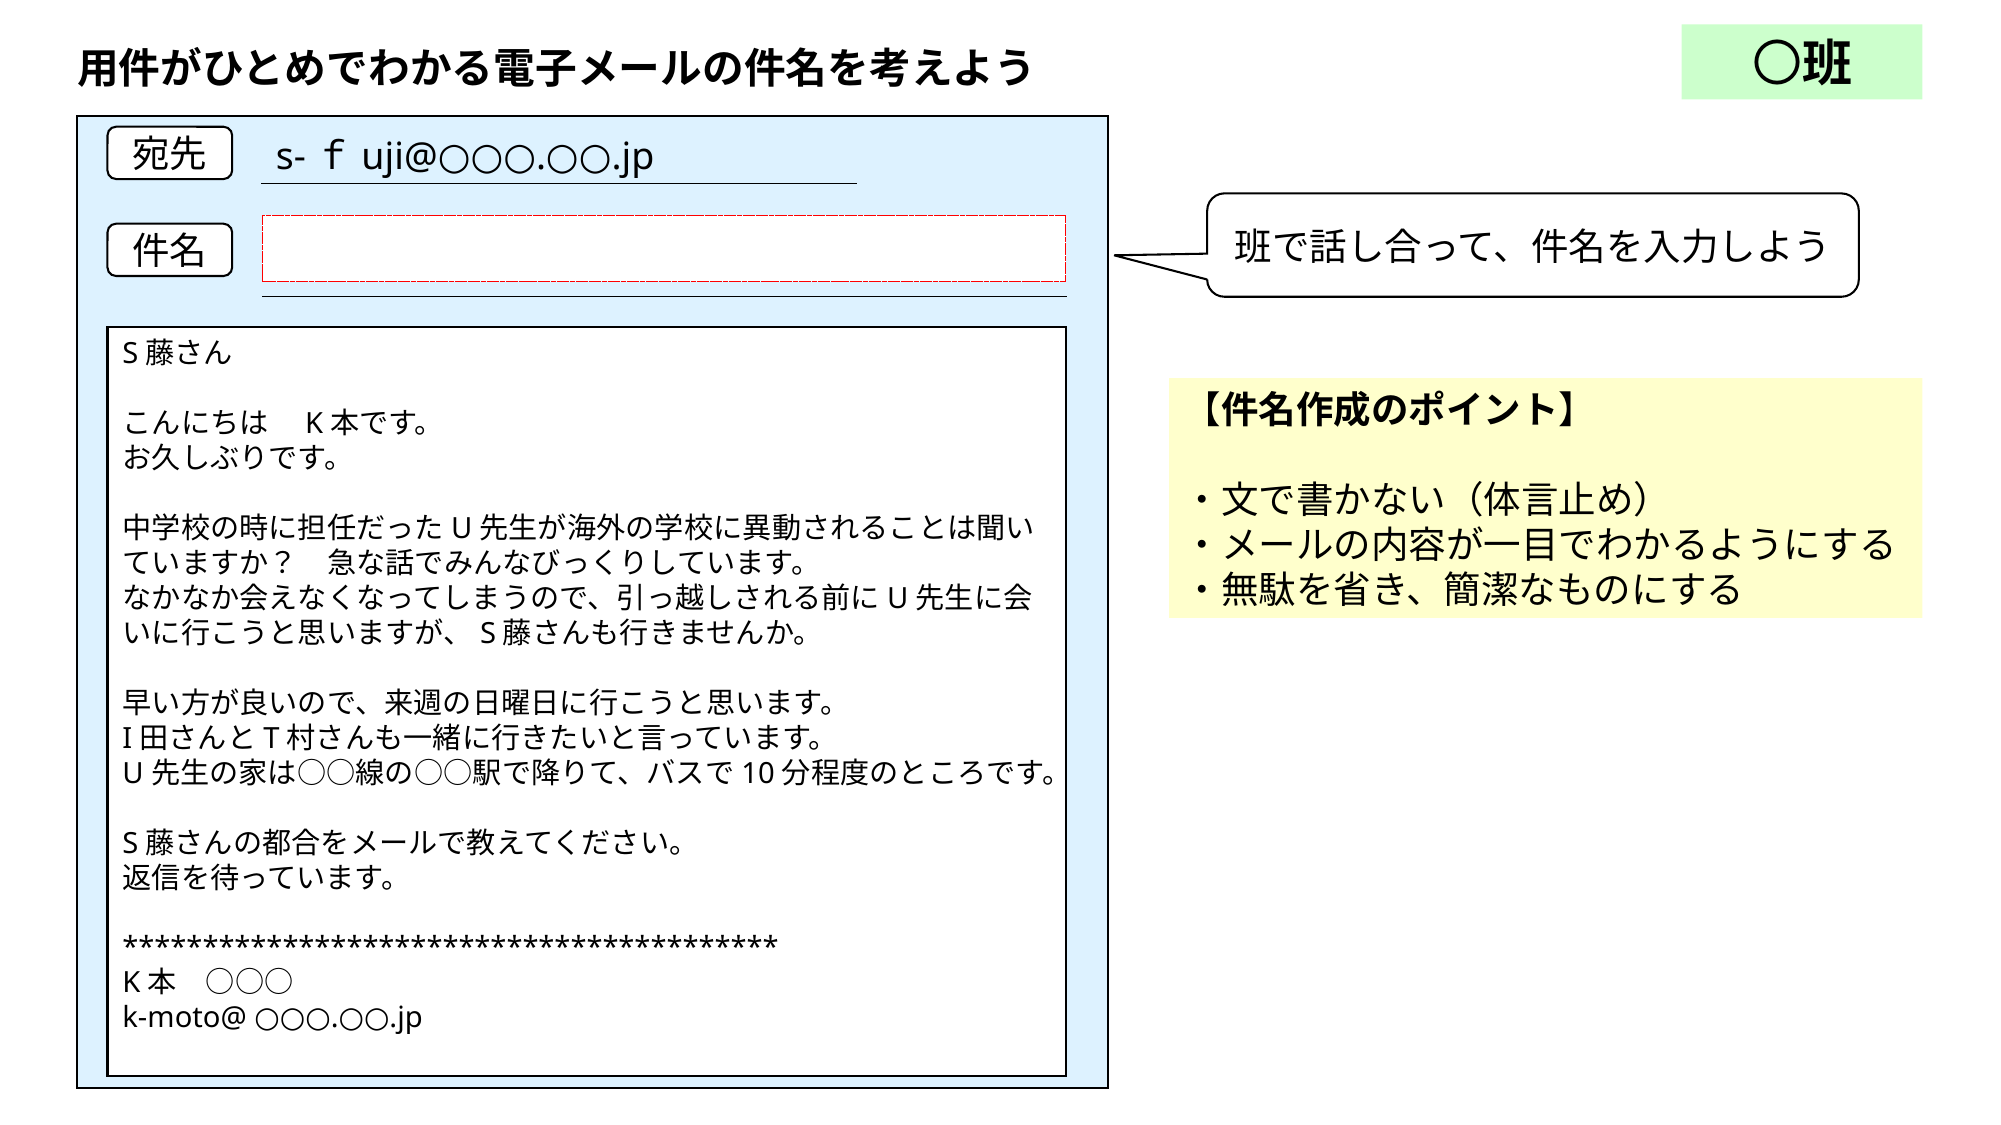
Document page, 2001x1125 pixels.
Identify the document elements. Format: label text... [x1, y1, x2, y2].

text_box 宛先 [106, 125, 234, 181]
text_box 用件がひとめでわかる電子メールの件名を考えよう [62, 34, 1653, 100]
text_box 件名 [106, 222, 234, 278]
text_box [262, 215, 1066, 282]
text_box 班で話し合って、件名を入力しよう [1113, 192, 1860, 298]
text_box s-ｆuji@○○○.○○.jp [261, 124, 771, 183]
text_box 【件名作成のポイント】 ・文で書かない（体言止め） ・メールの内容が一目でわかるようにする ・無駄を省き、簡潔なものにする [1169, 378, 1923, 618]
text_box S藤さん こんにちは K本です。 お久しぶりです。 中学校の時に担任だったU先生が海外の学校に異動されることは聞いていますか？ 急な話でみんなびっくりしています。 なかなか会えなくなってしまうので、引っ越しされる前にU先生に会いに行こうと思いますが、S藤さんも行きませんか。 早い方が良いので、来週の日曜日に行こうと思います。 I田さんとT村さんも一緒に行きたいと言っています。 U先生の家は○○線の○○駅で降りて、バスで10分程度のところです。 S藤さんの都合をメールで教えてください。 返信を待っています。 ***************************************** K本 ○○○ k-moto@ ○○○.○○.jpjp [106, 326, 1067, 1077]
text_box 〇班 [1681, 24, 1923, 100]
text_box [76, 115, 1109, 1089]
